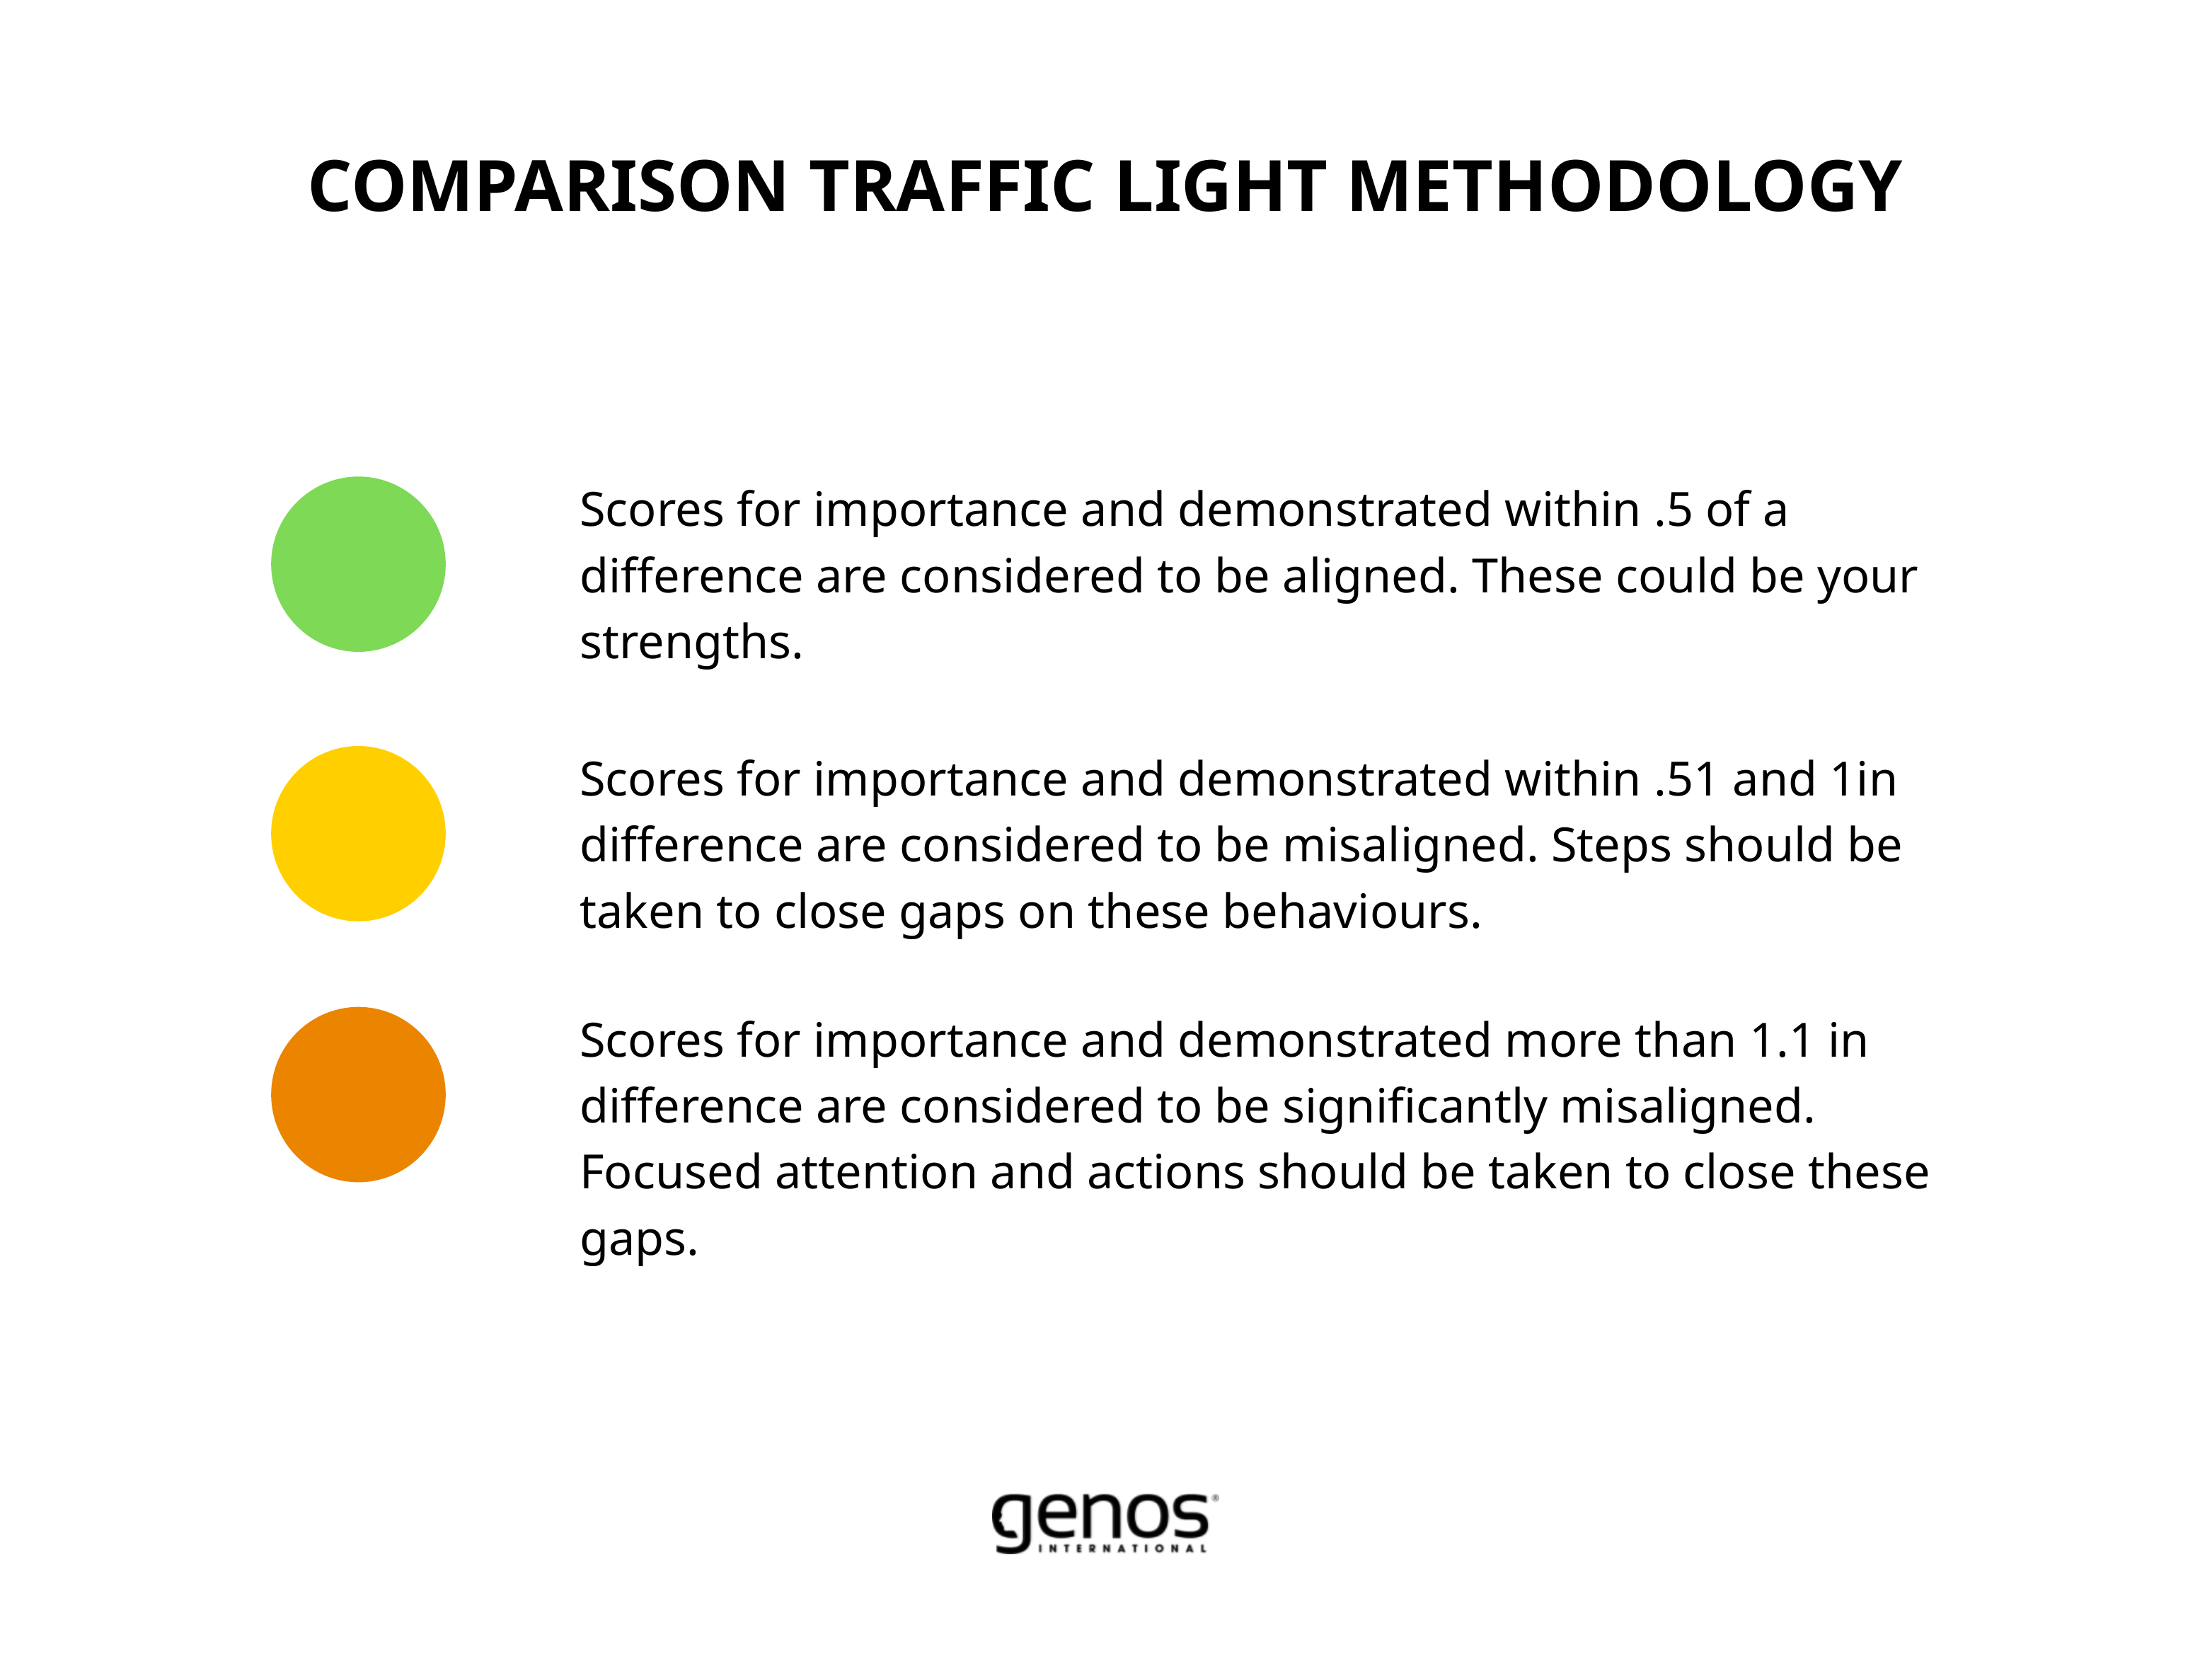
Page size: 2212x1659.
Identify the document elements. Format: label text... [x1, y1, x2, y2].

text_box COMPARISON TRAFFIC LIGHT METHODOLOGY [223, 126, 1988, 226]
text_box Scores for importance and demonstrated within .5 of a difference are considered to be aligned. These could be your strengths. [580, 469, 1942, 668]
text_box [270, 745, 447, 922]
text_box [270, 1006, 447, 1183]
text_box Scores for importance and demonstrated within .51 and 1in difference are considered to be misaligned. Steps should be taken to close gaps on these behaviours. [580, 739, 1945, 938]
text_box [270, 476, 447, 653]
text_box Scores for importance and demonstrated more than 1.1 in difference are considered to be significantly misaligned. Focused attention and actions should be taken to close these gaps. [580, 1000, 1966, 1265]
picture [992, 1493, 1219, 1554]
